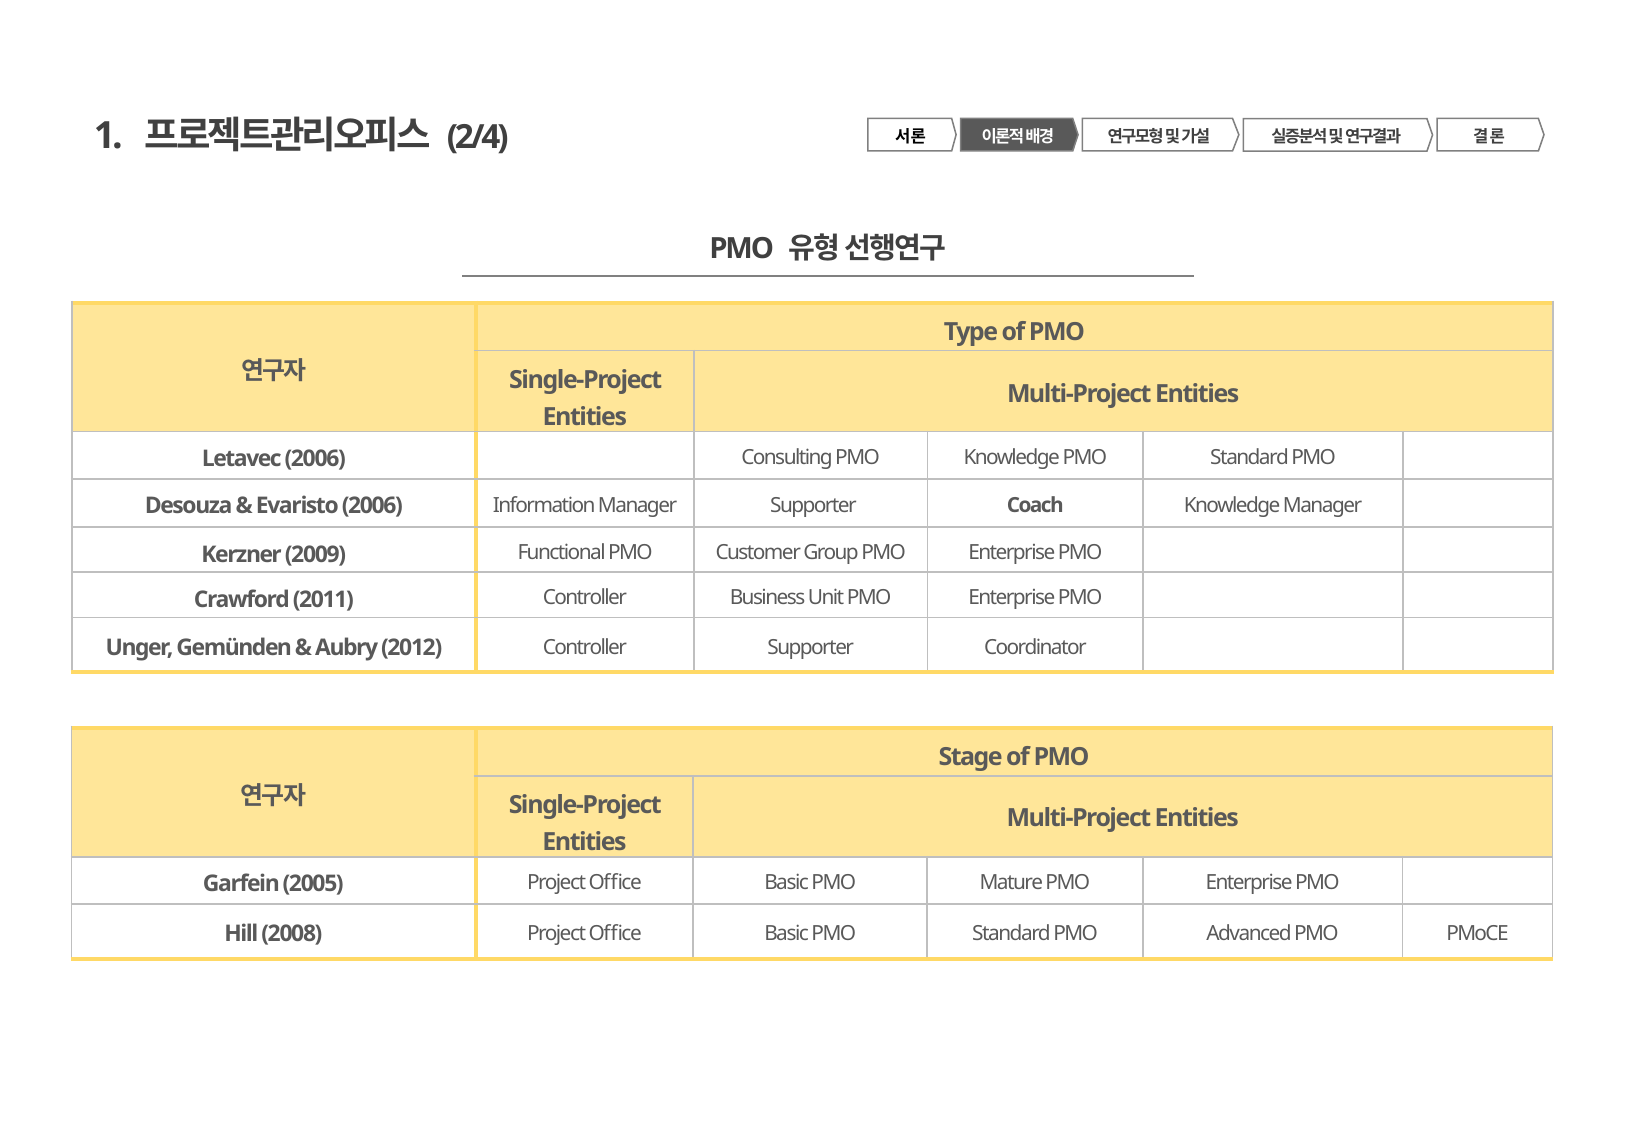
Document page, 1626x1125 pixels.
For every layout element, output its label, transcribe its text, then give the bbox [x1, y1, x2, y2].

table_cell Unger, Gemünden & Aubry (2012) [73, 618, 474, 670]
table_cell Desouza & Evaristo (2006) [73, 480, 474, 526]
table_cell [1404, 618, 1552, 670]
table_cell Standard PMO [928, 905, 1142, 957]
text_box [867, 118, 1544, 152]
table_cell Basic PMO [694, 905, 926, 957]
table_cell [1404, 480, 1552, 526]
table_cell Supporter [695, 618, 927, 670]
table_cell Multi-Project Entities [694, 777, 1552, 856]
table_cell Knowledge PMO [928, 432, 1142, 478]
table_cell Functional PMO [478, 528, 693, 571]
table_cell Enterprise PMO [928, 528, 1142, 571]
table_cell [1144, 528, 1402, 571]
table_cell Controller [478, 573, 693, 617]
table_cell Enterprise PMO [928, 573, 1142, 617]
table_cell Coach [928, 480, 1142, 526]
table_cell [478, 432, 693, 478]
table_cell Single-Project Entities [478, 351, 693, 431]
table_cell Information Manager [478, 480, 693, 526]
table_cell [1404, 573, 1552, 617]
table_cell Customer Group PMO [695, 528, 927, 571]
table_cell Enterprise PMO [1144, 858, 1402, 903]
table_cell Advanced PMO [1144, 905, 1402, 957]
table_cell Kerzner (2009) [73, 528, 474, 571]
table_cell Consulting PMO [695, 432, 927, 478]
table_cell Garfein (2005) [72, 858, 474, 903]
table_cell Project Office [478, 905, 692, 957]
table_cell Standard PMO [1144, 432, 1402, 478]
table_cell Basic PMO [694, 858, 926, 903]
table_cell Controller [478, 618, 693, 670]
table_cell Coordinator [928, 618, 1142, 670]
table_header 연구자 [73, 305, 474, 431]
table_cell [1404, 432, 1552, 478]
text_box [462, 217, 1194, 277]
table_cell Single-Project Entities [478, 777, 692, 856]
table_cell Multi-Project Entities [695, 351, 1552, 431]
table_cell Supporter [695, 480, 927, 526]
table_header Type of PMO [478, 305, 1552, 350]
table_cell PMoCE [1403, 905, 1552, 957]
table_cell Mature PMO [928, 858, 1142, 903]
table_cell Business Unit PMO [695, 573, 927, 617]
table_cell [1144, 573, 1402, 617]
table_cell Crawford (2011) [73, 573, 474, 617]
table_header Stage of PMO [478, 730, 1552, 775]
text_box 1. 프로젝트관리오피스 (2/4) [78, 91, 1544, 166]
table_cell Letavec (2006) [73, 432, 474, 478]
table_cell [1144, 618, 1402, 670]
table_cell [1403, 858, 1552, 903]
table_cell Knowledge Manager [1144, 480, 1402, 526]
table_cell Project Office [478, 858, 692, 903]
table_cell Hill (2008) [72, 905, 474, 957]
table_cell [1404, 528, 1552, 571]
table_header 연구자 [72, 730, 474, 856]
